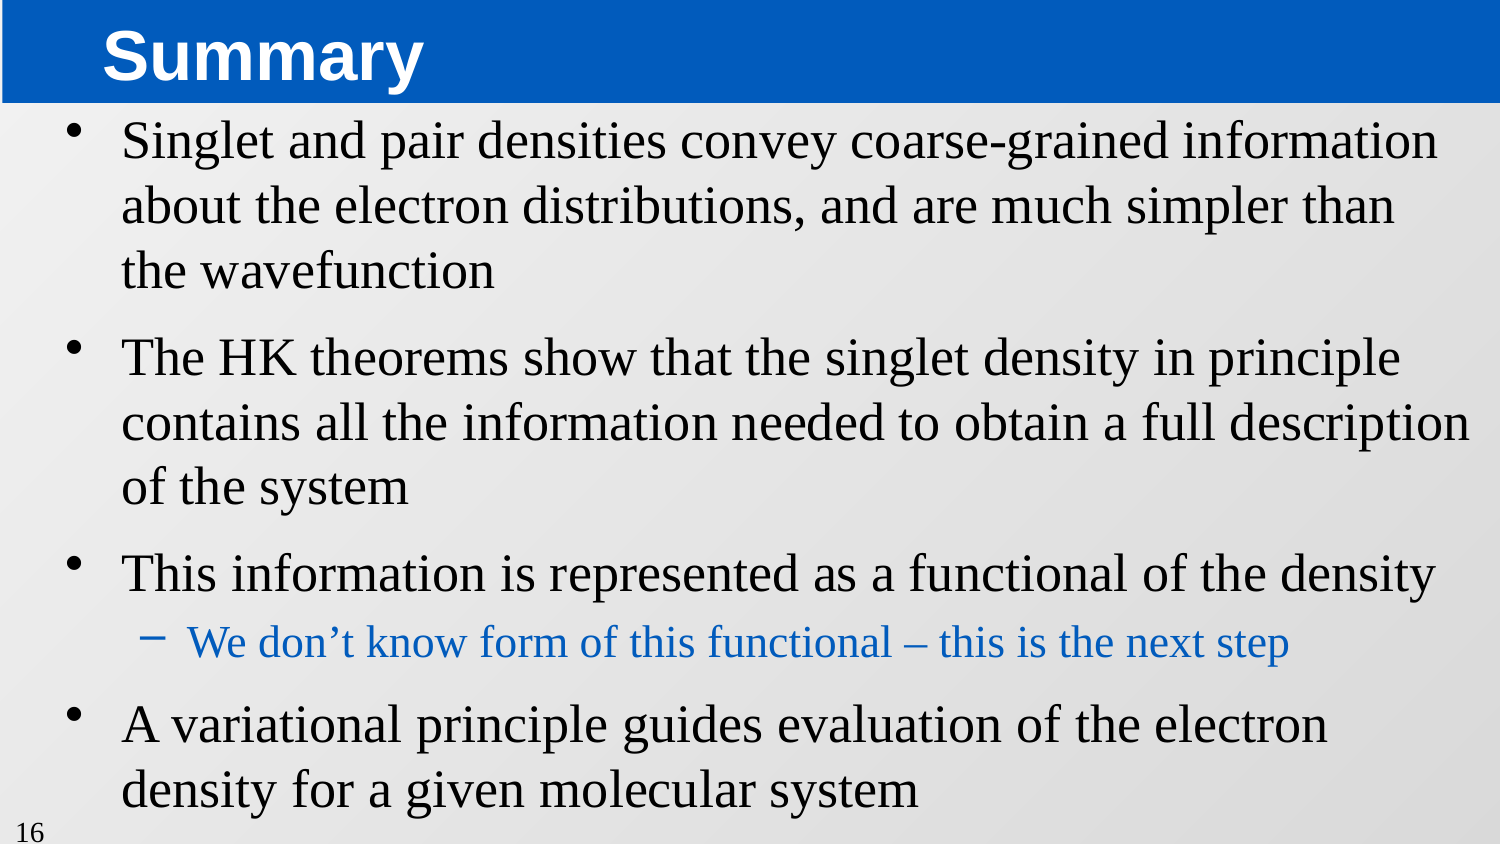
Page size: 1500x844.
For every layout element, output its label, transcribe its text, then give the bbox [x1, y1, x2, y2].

list Singlet and pair densities convey coarse-grained information about the electron distributions, and are much simpler than the wavefunction The HK theorems show that the singlet density in principle contains all the information needed to obtain a full description of the system This information is represented as a functional of the density We don’t know form of this functional – this is the next step A variational principle guides evaluation of the electron density for a given molecular system [49, 96, 1488, 782]
slide_number 16 [0, 806, 101, 844]
title Summary [87, 0, 1363, 96]
